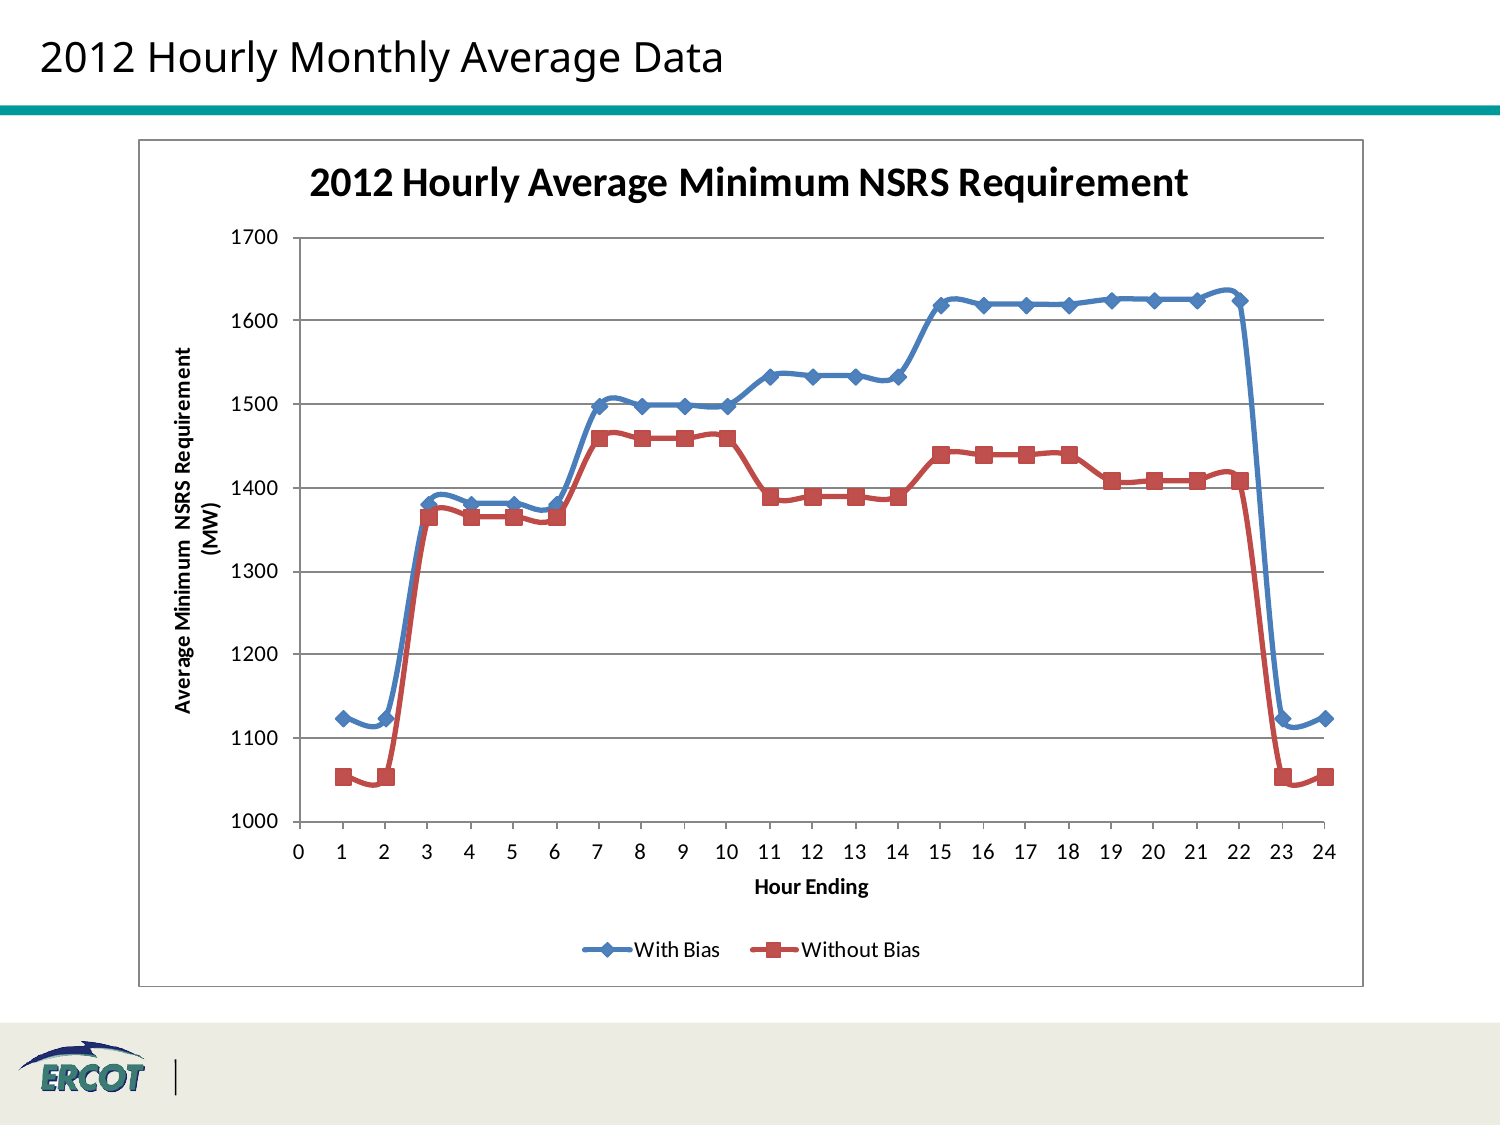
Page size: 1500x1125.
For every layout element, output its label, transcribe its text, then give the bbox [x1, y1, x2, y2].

picture [10, 1031, 151, 1111]
picture [135, 137, 1365, 988]
title 2012 Hourly Monthly Average Data [24, 0, 1451, 113]
